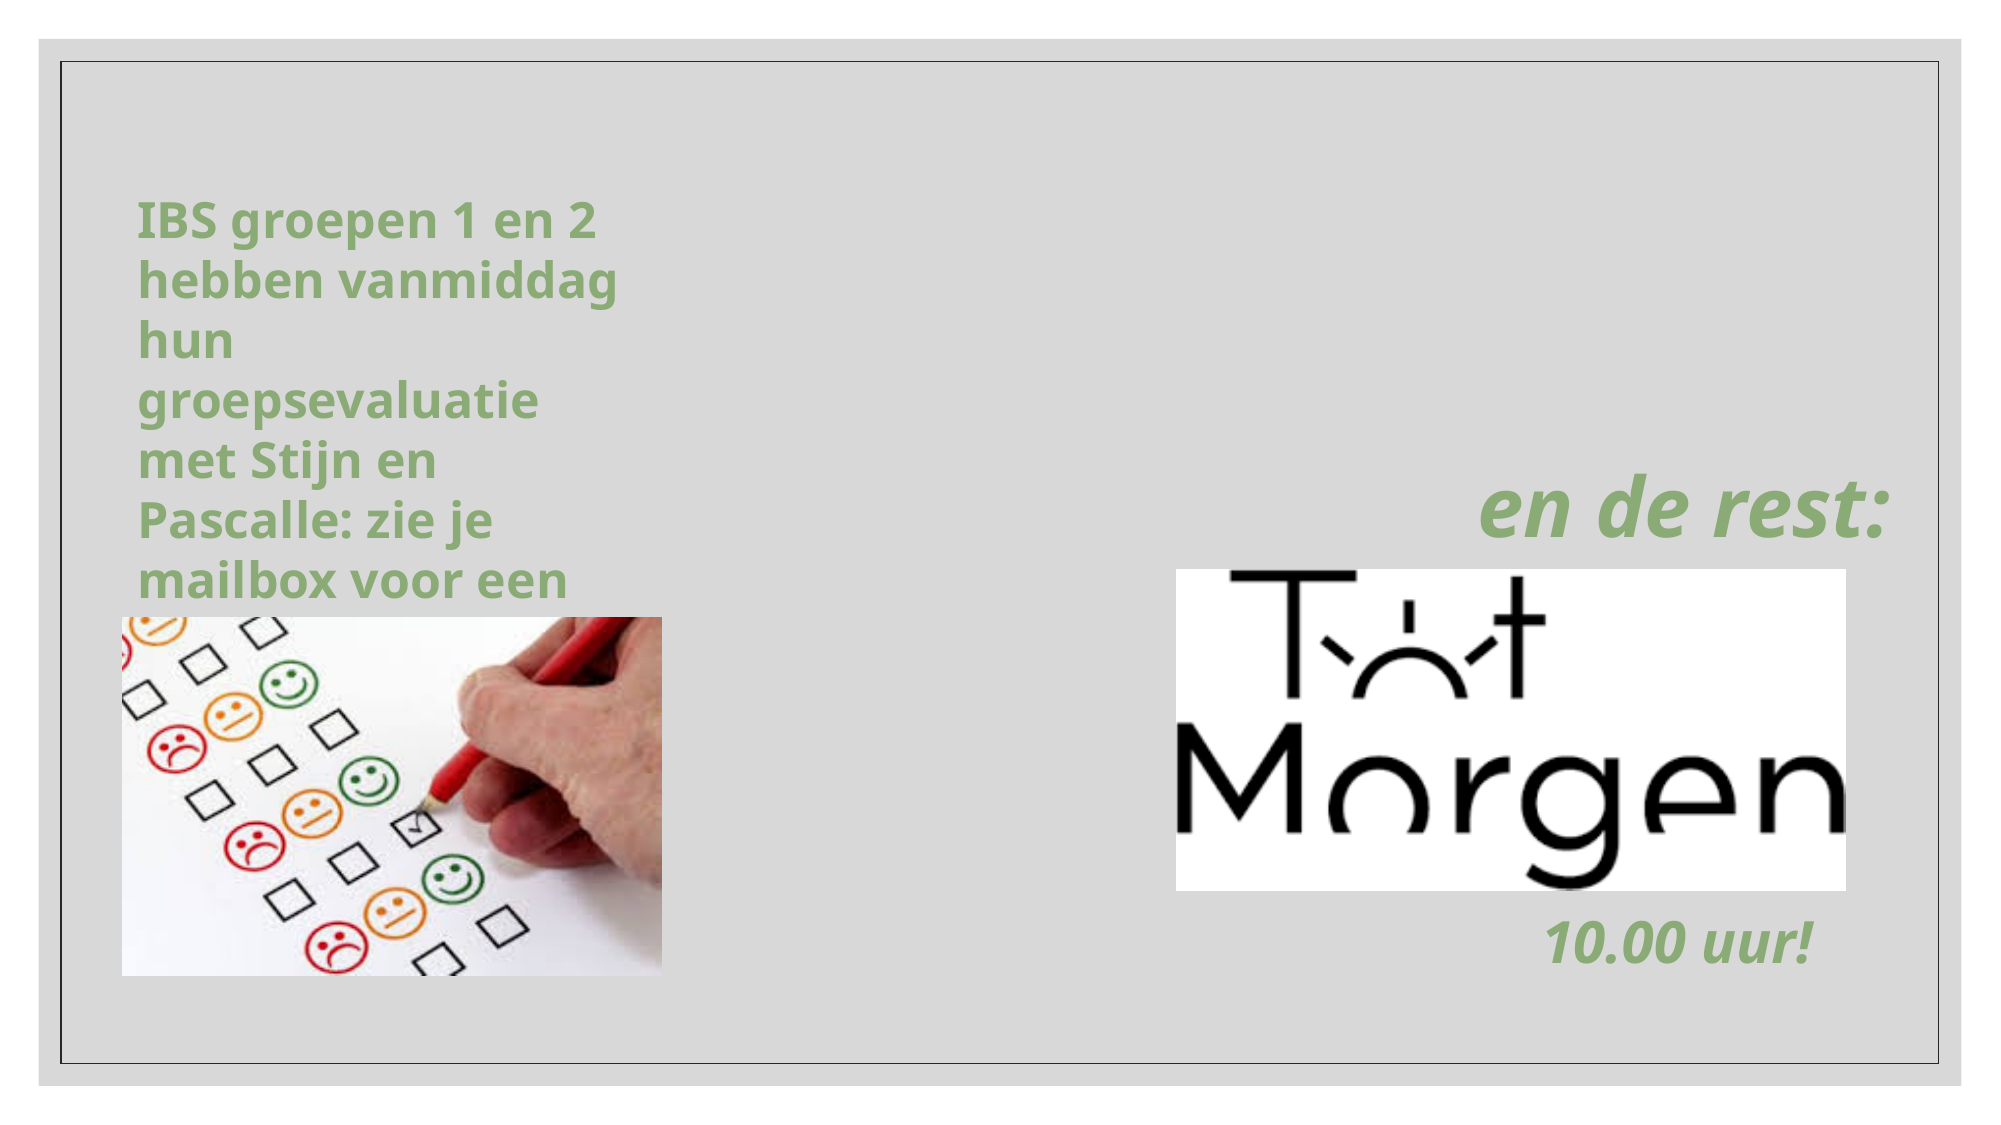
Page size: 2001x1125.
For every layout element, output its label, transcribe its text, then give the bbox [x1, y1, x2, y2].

text_box en de rest: [1462, 446, 2000, 562]
text_box IBS groepen 1 en 2 hebben vanmiddag hun groepsevaluatie met Stijn en Pascalle: zie je mailbox voor een uitnodiging! [122, 181, 662, 614]
text_box 10.00 uur! [1526, 897, 1941, 983]
picture [1176, 569, 1846, 891]
picture [122, 617, 662, 976]
